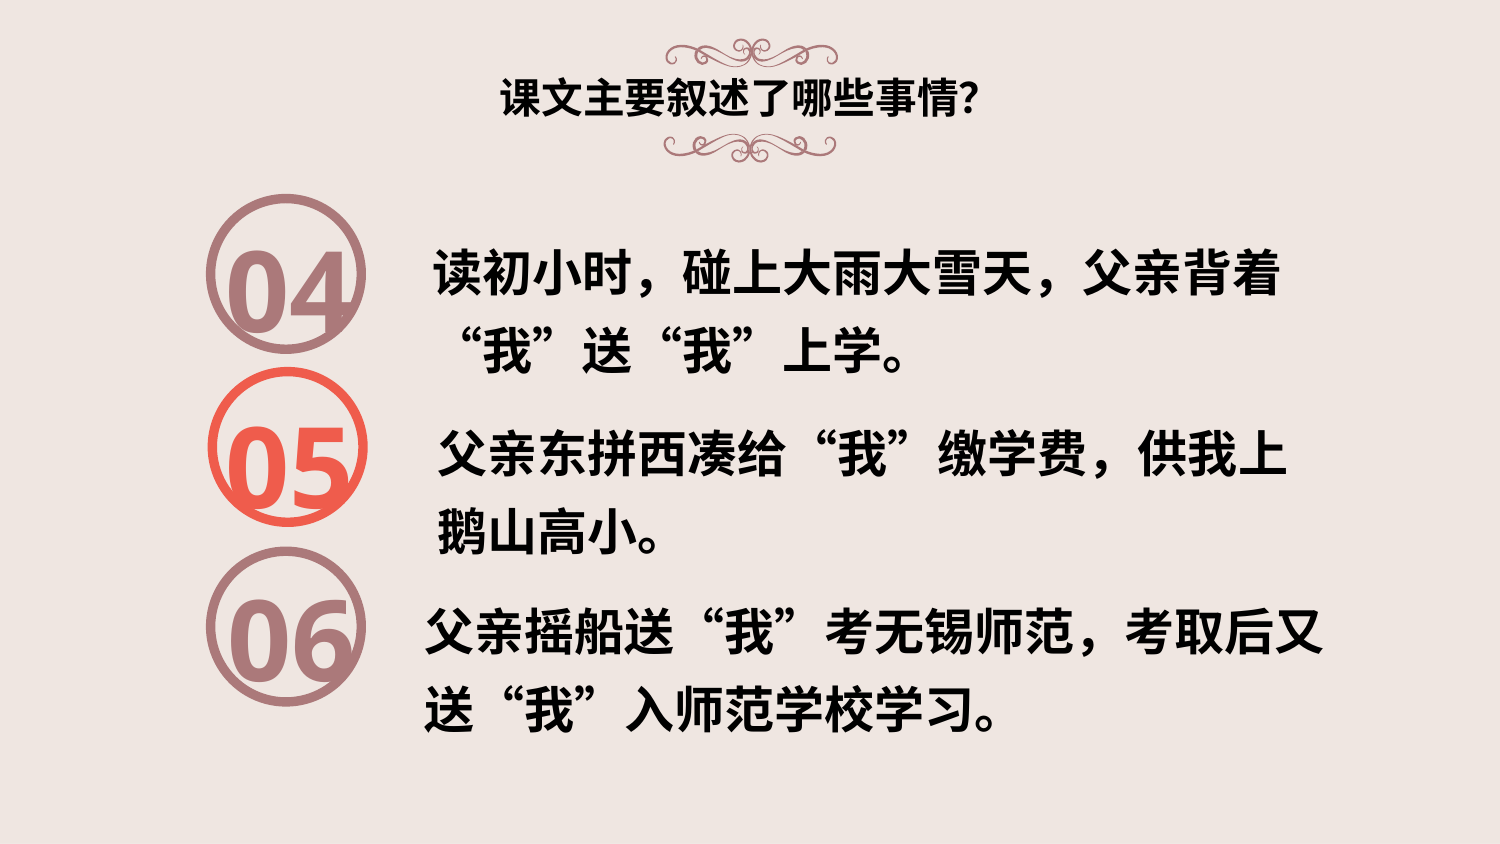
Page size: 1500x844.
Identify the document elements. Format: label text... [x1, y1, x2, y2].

text_box [239, 506, 337, 524]
title 课文主要叙述了哪些事情？ [352, 70, 1148, 131]
text_box 04 [211, 205, 369, 331]
text_box 父亲摇船送“我”考无锡师范，考取后又送“我”入师范学校学习。 [409, 574, 1350, 679]
text_box 06 [213, 553, 371, 679]
text_box [253, 197, 319, 205]
text_box [230, 679, 342, 703]
text_box 父亲东拼西凑给“我”缴学费，供我上鹅山高小。 [422, 397, 1312, 501]
text_box [250, 370, 325, 380]
text_box 05 [211, 380, 369, 506]
text_box 读初小时，碰上大雨大雪天，父亲背着“我”送“我”上学。 [417, 215, 1377, 320]
text_box [209, 604, 213, 650]
text_box [235, 331, 337, 351]
